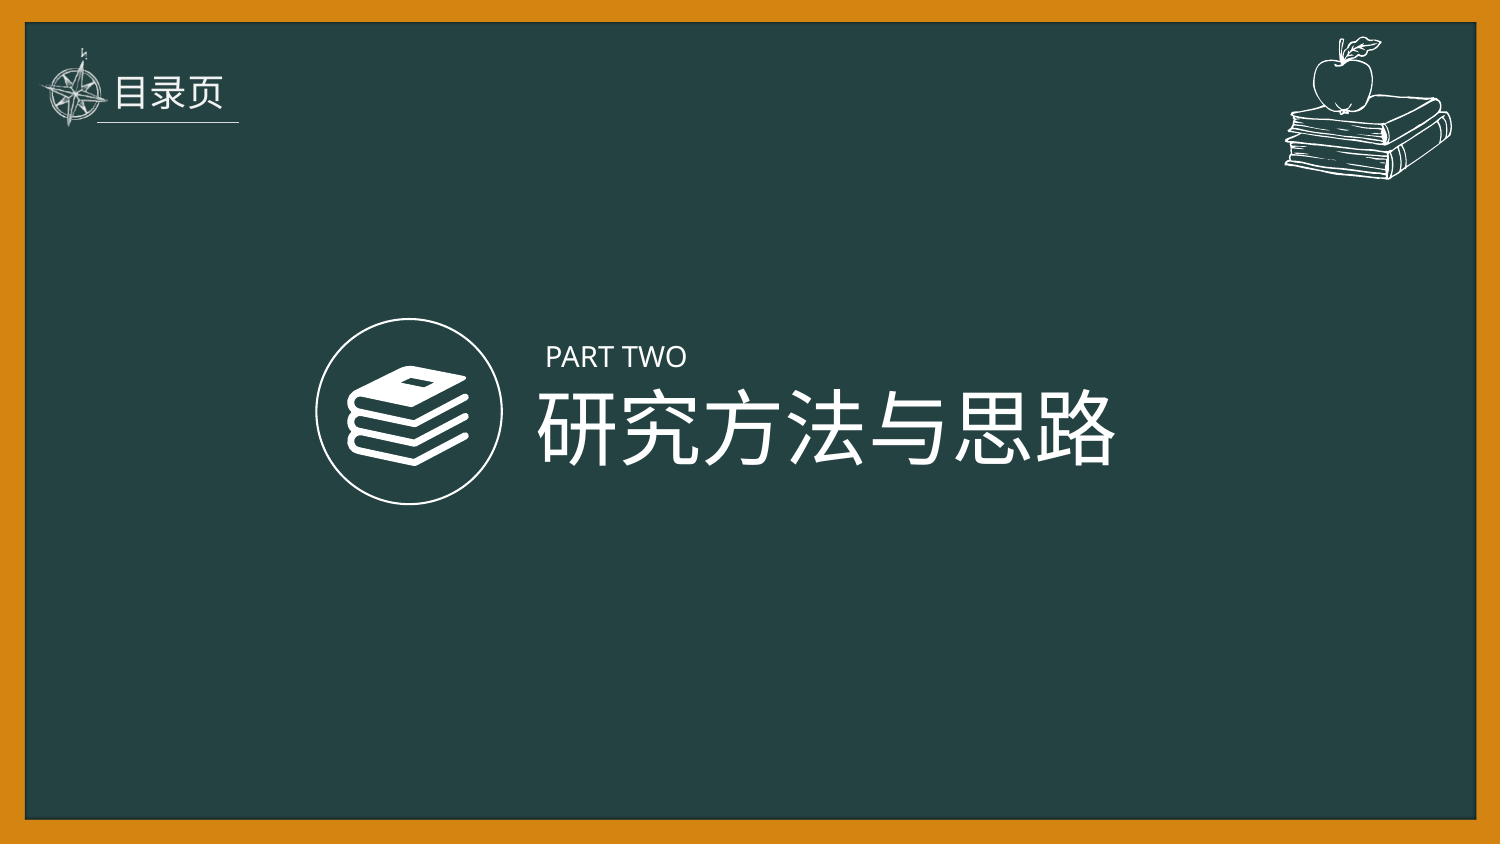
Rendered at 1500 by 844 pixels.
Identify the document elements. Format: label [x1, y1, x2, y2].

text_box [38, 48, 263, 127]
picture [0, 0, 1500, 844]
text_box [502, 331, 1184, 486]
text_box [316, 318, 502, 505]
